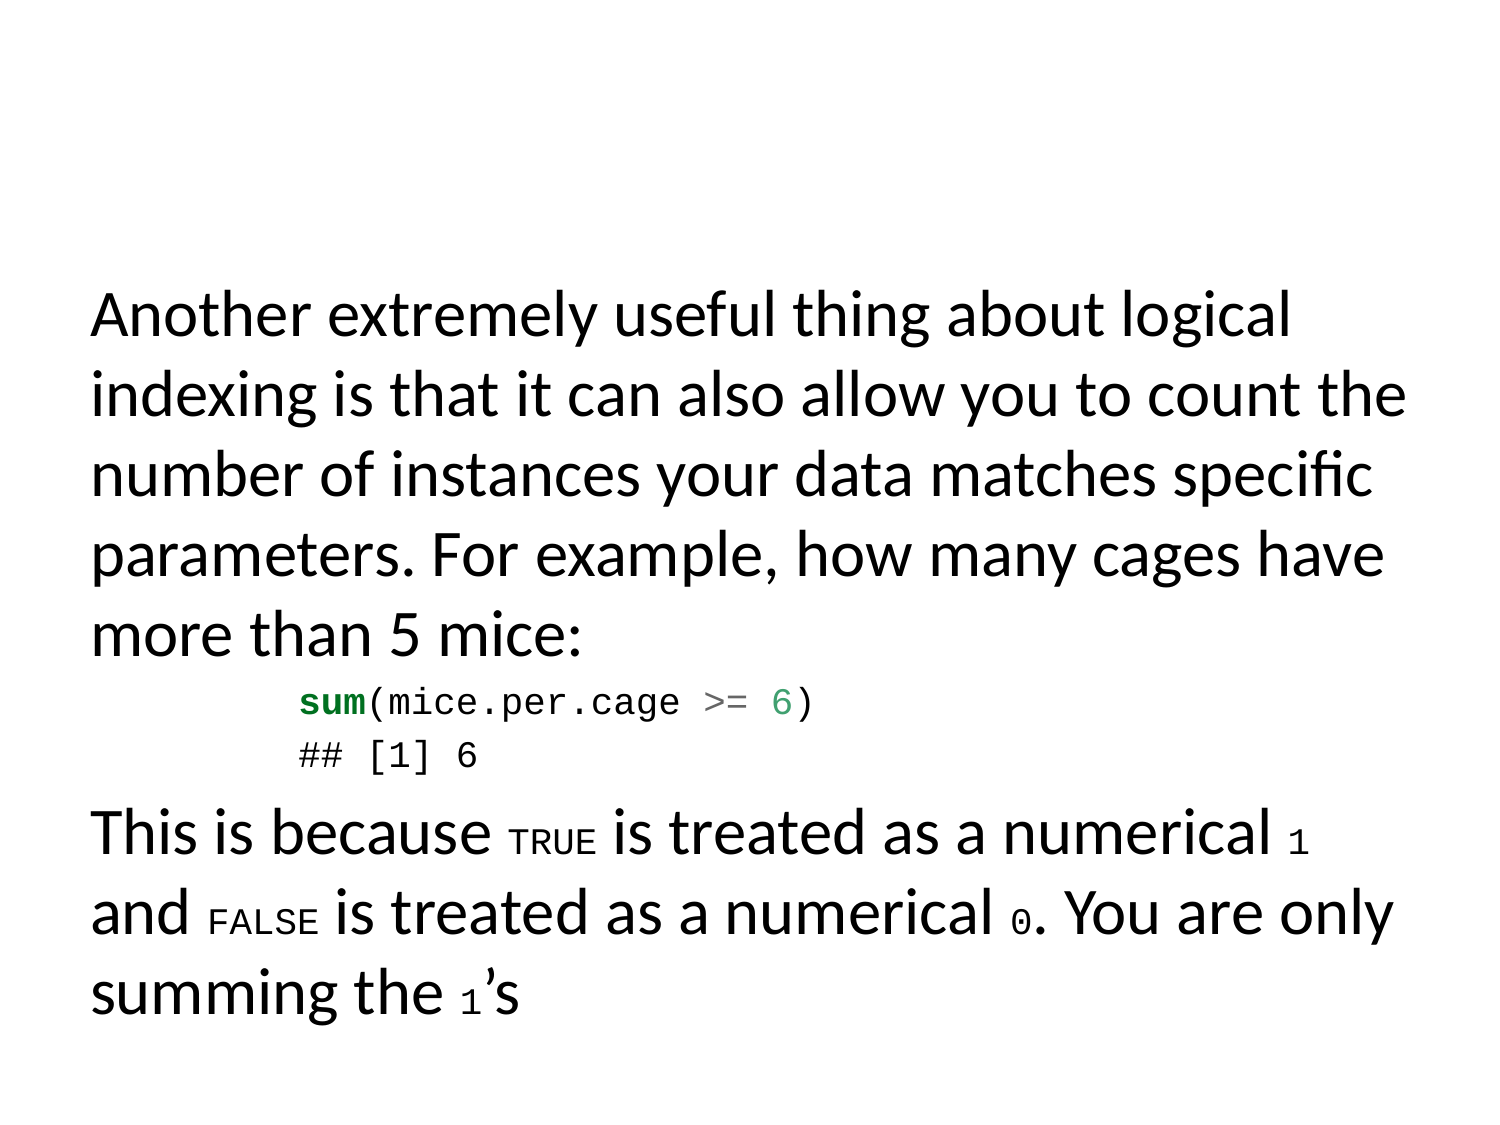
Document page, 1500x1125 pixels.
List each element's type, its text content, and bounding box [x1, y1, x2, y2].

list Another extremely useful thing about logical indexing is that it can also allow you to count the number of instances your data matches specific parameters. For example, how many cages have more than 5 mice: sum(mice.per.cage >= 6) ## [1] 6 This is because TRUE is treated as a numerical 1 and FALSE is treated as a numerical 0. You are only summing the 1’s [75, 262, 1425, 1005]
